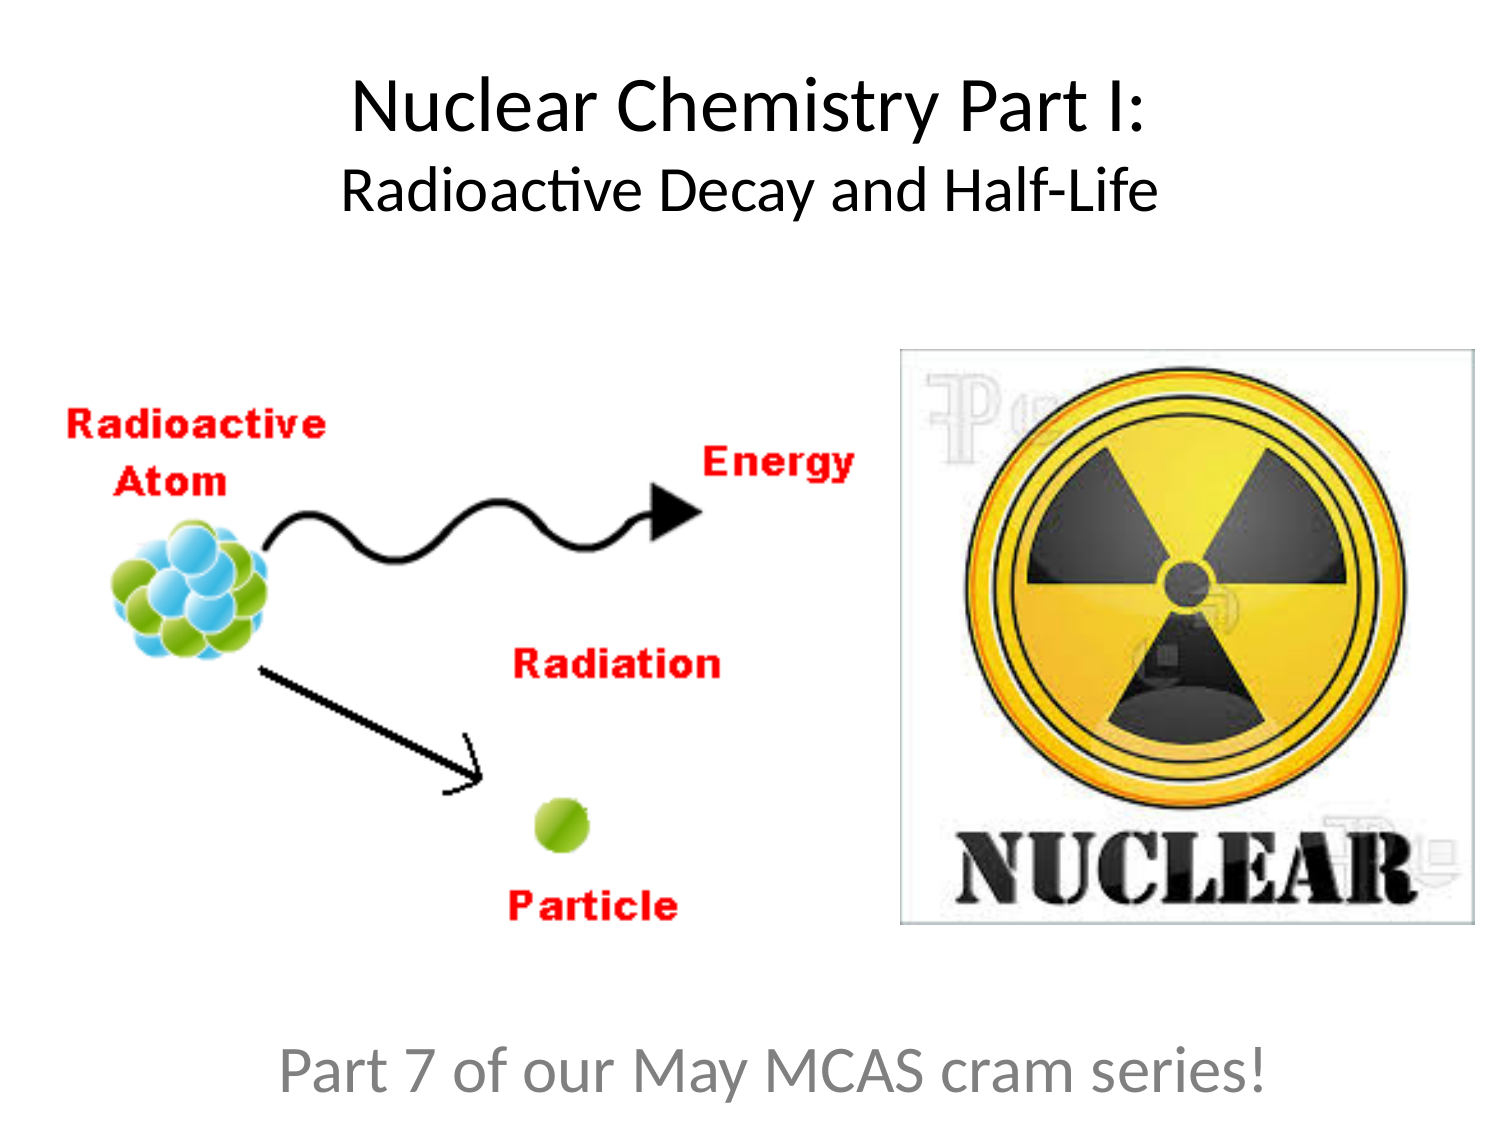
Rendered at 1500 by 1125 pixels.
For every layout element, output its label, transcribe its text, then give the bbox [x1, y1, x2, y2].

picture [899, 349, 1476, 926]
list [24, 339, 876, 936]
text_box Part 7 of our May MCAS cram series! [263, 1018, 1286, 1114]
title Nuclear Chemistry Part I: Radioactive Decay and Half-Life [75, 45, 1425, 233]
